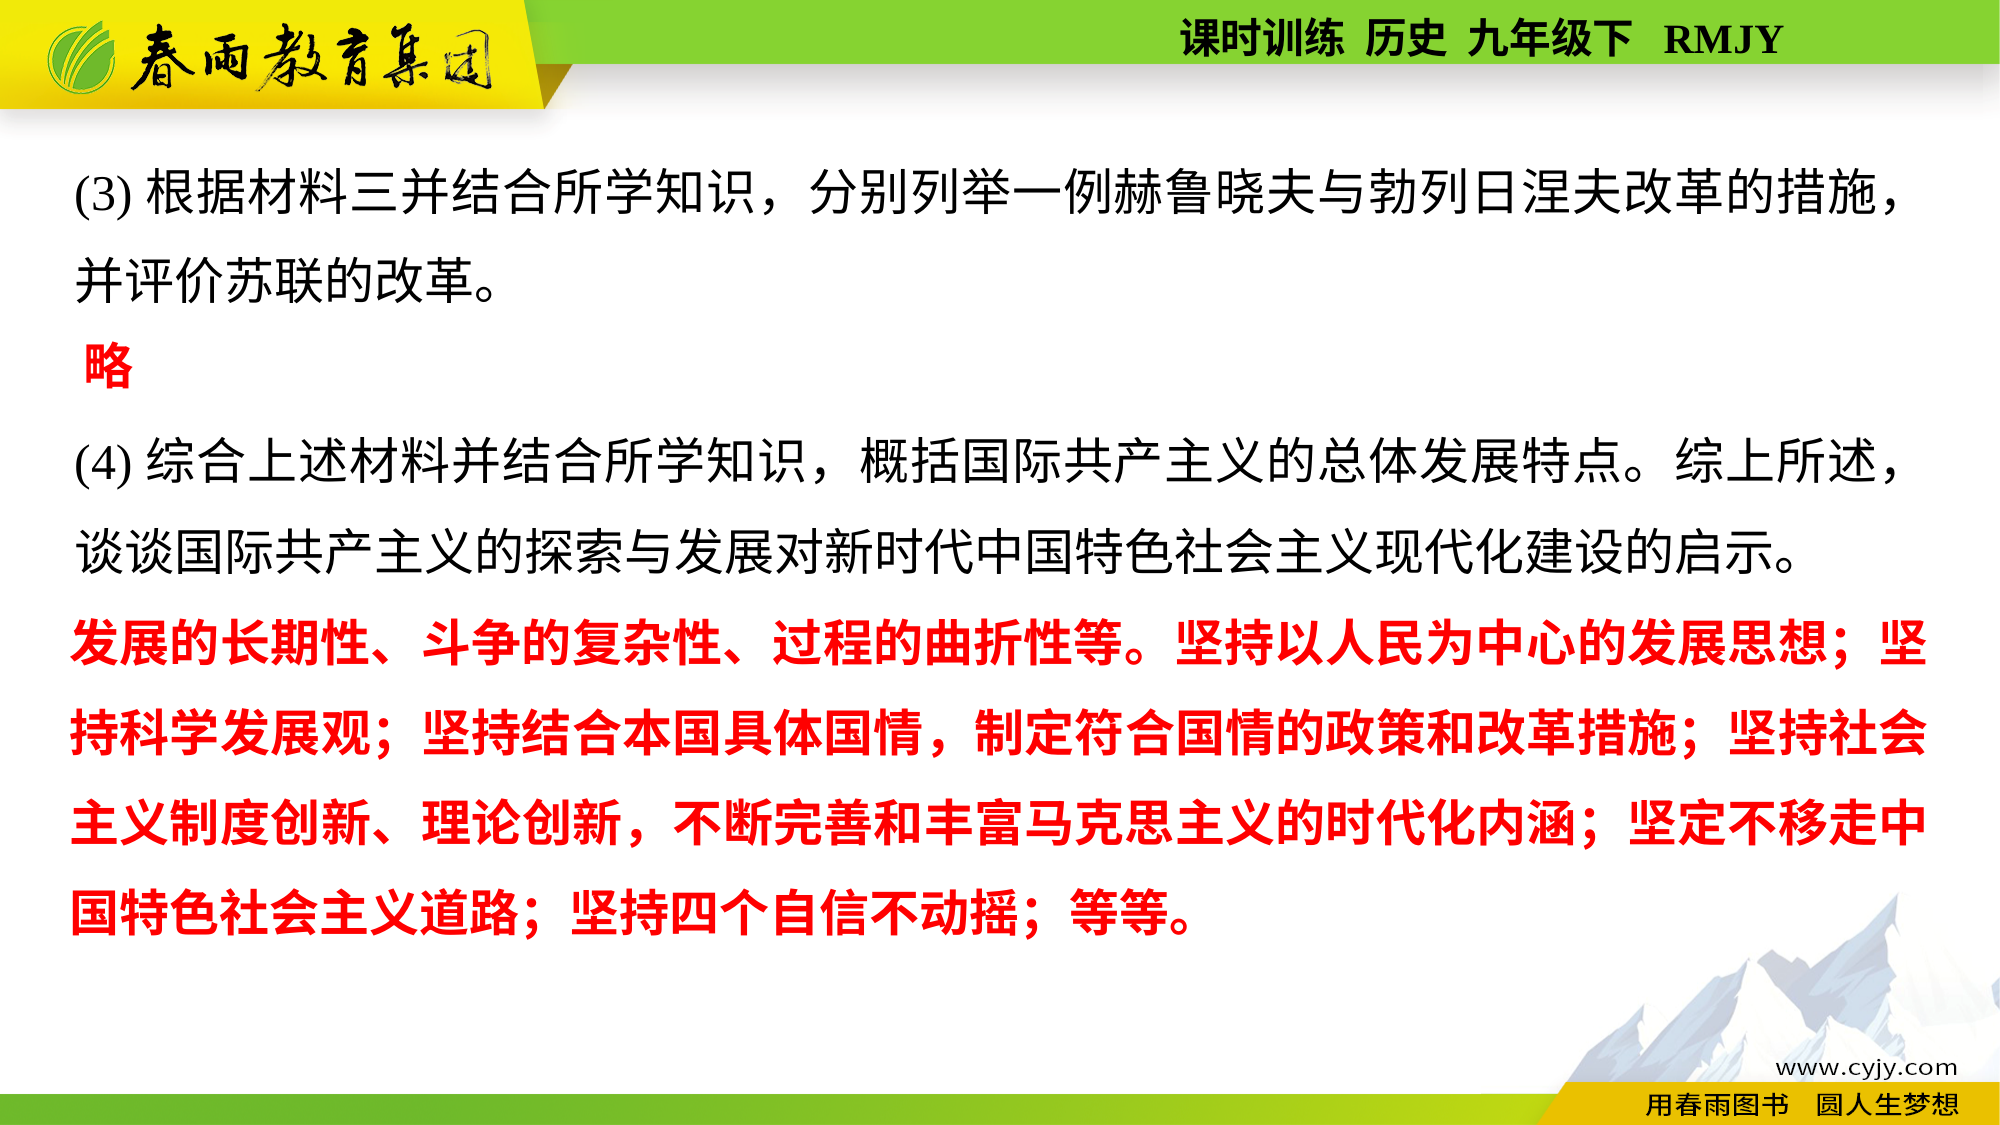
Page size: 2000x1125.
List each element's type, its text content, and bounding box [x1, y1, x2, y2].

list (3)根据材料三并结合所学知识，分别列举一例赫鲁晓夫与勃列日涅夫改革的措施，并评价苏联的改革。 (4)综合上述材料并结合所学知识，概括国际共产主义的总体发展特点。综上所述，谈谈国际共产主义的探索与发展对新时代中国特色社会主义现代化建设的启示。 [59, 122, 1944, 573]
text_box 发展的长期性、斗争的复杂性、过程的曲折性等。坚持以人民为中心的发展思想；坚持科学发展观；坚持结合本国具体国情，制定符合国情的政策和改革措施；坚持社会主义制度创新、理论创新，不断完善和丰富马克思主义的时代化内涵；坚定不移走中国特色社会主义道路；坚持四个自信不动摇；等等。 [54, 573, 1944, 949]
picture [0, 0, 2000, 1125]
text_box 略 [68, 296, 149, 402]
